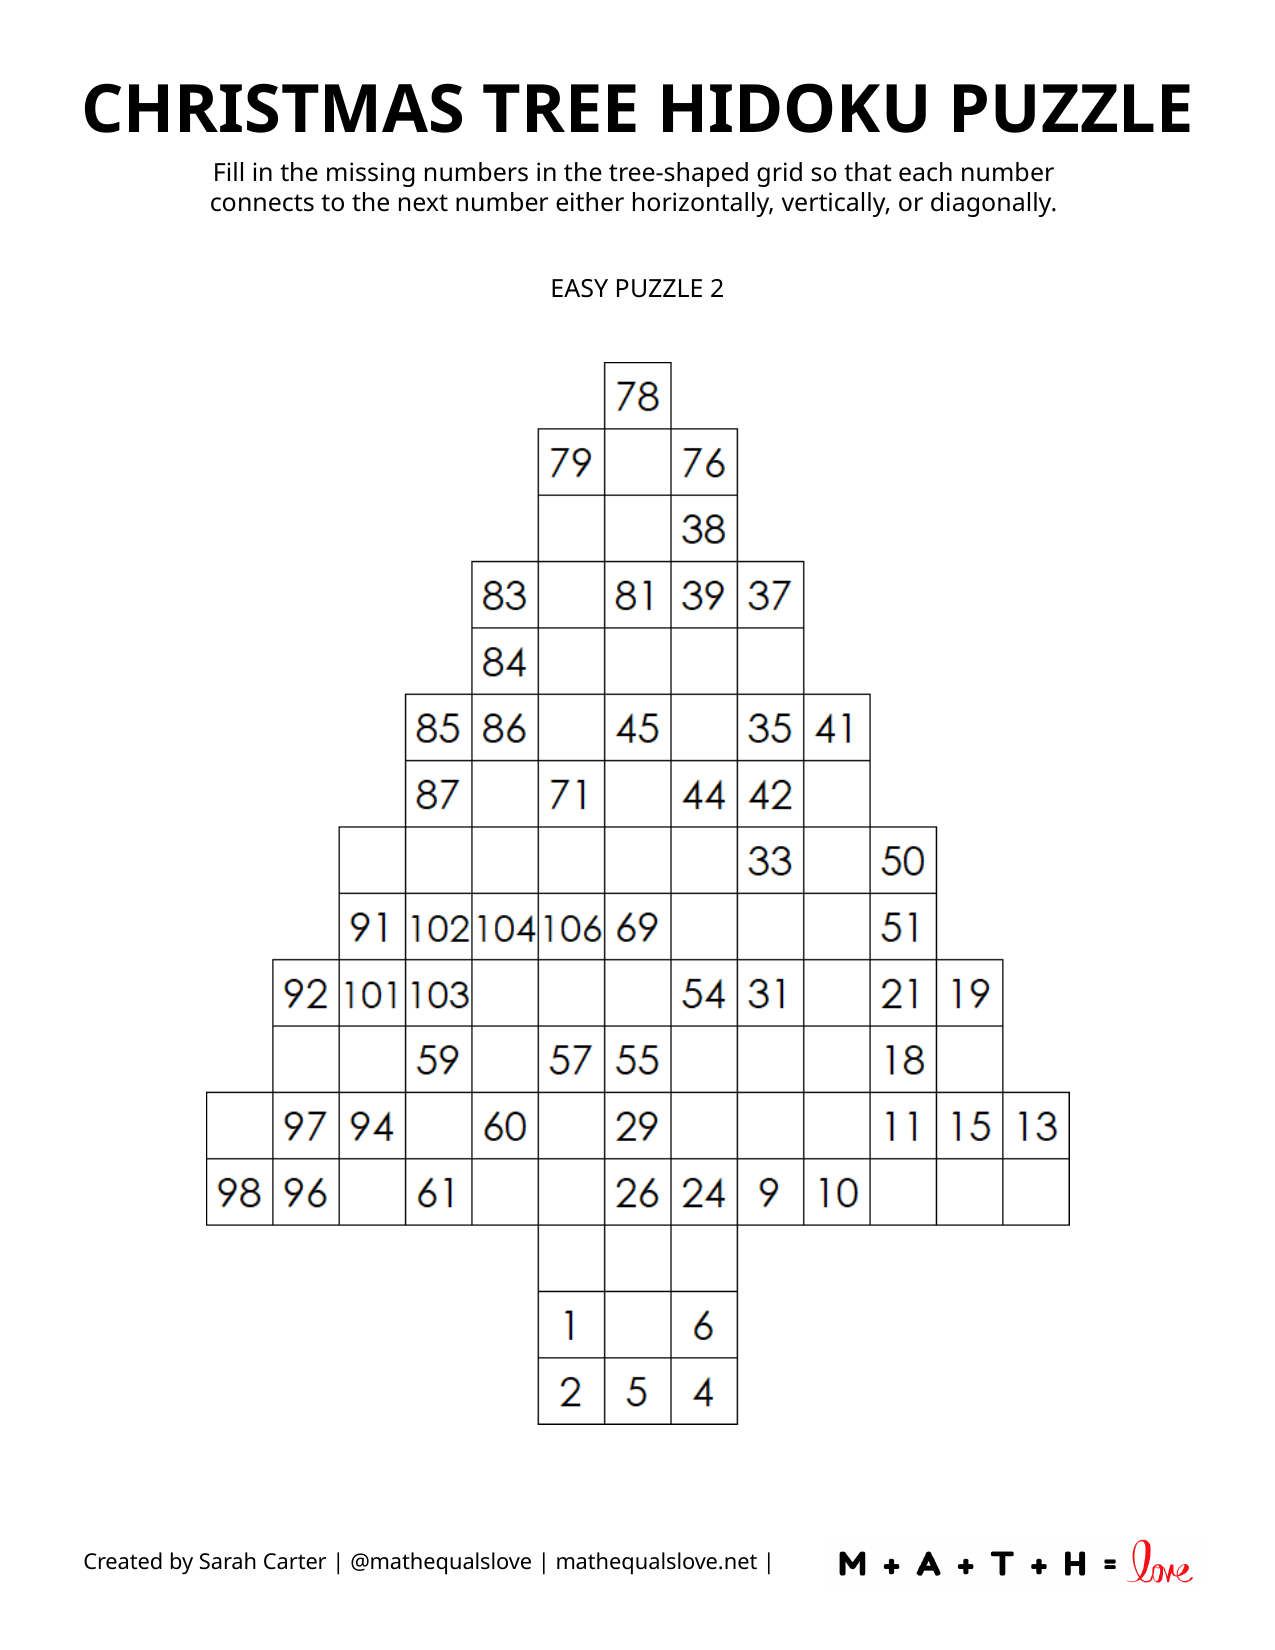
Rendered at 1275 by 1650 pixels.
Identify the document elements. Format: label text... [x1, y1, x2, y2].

picture [826, 1536, 1203, 1588]
text_box Created by Sarah Carter | @mathequalslove | mathequalslove.net | [68, 1540, 826, 1582]
text_box EASY PUZZLE 2 [205, 272, 1070, 324]
text_box Fill in the missing numbers in the tree-shaped grid so that each number connects to the next number either horizontally, vertically, or diagonally. [0, 148, 1275, 224]
text_box CHRISTMAS TREE HIDOKU PUZZLE [66, 58, 1211, 148]
picture [205, 361, 1070, 1426]
